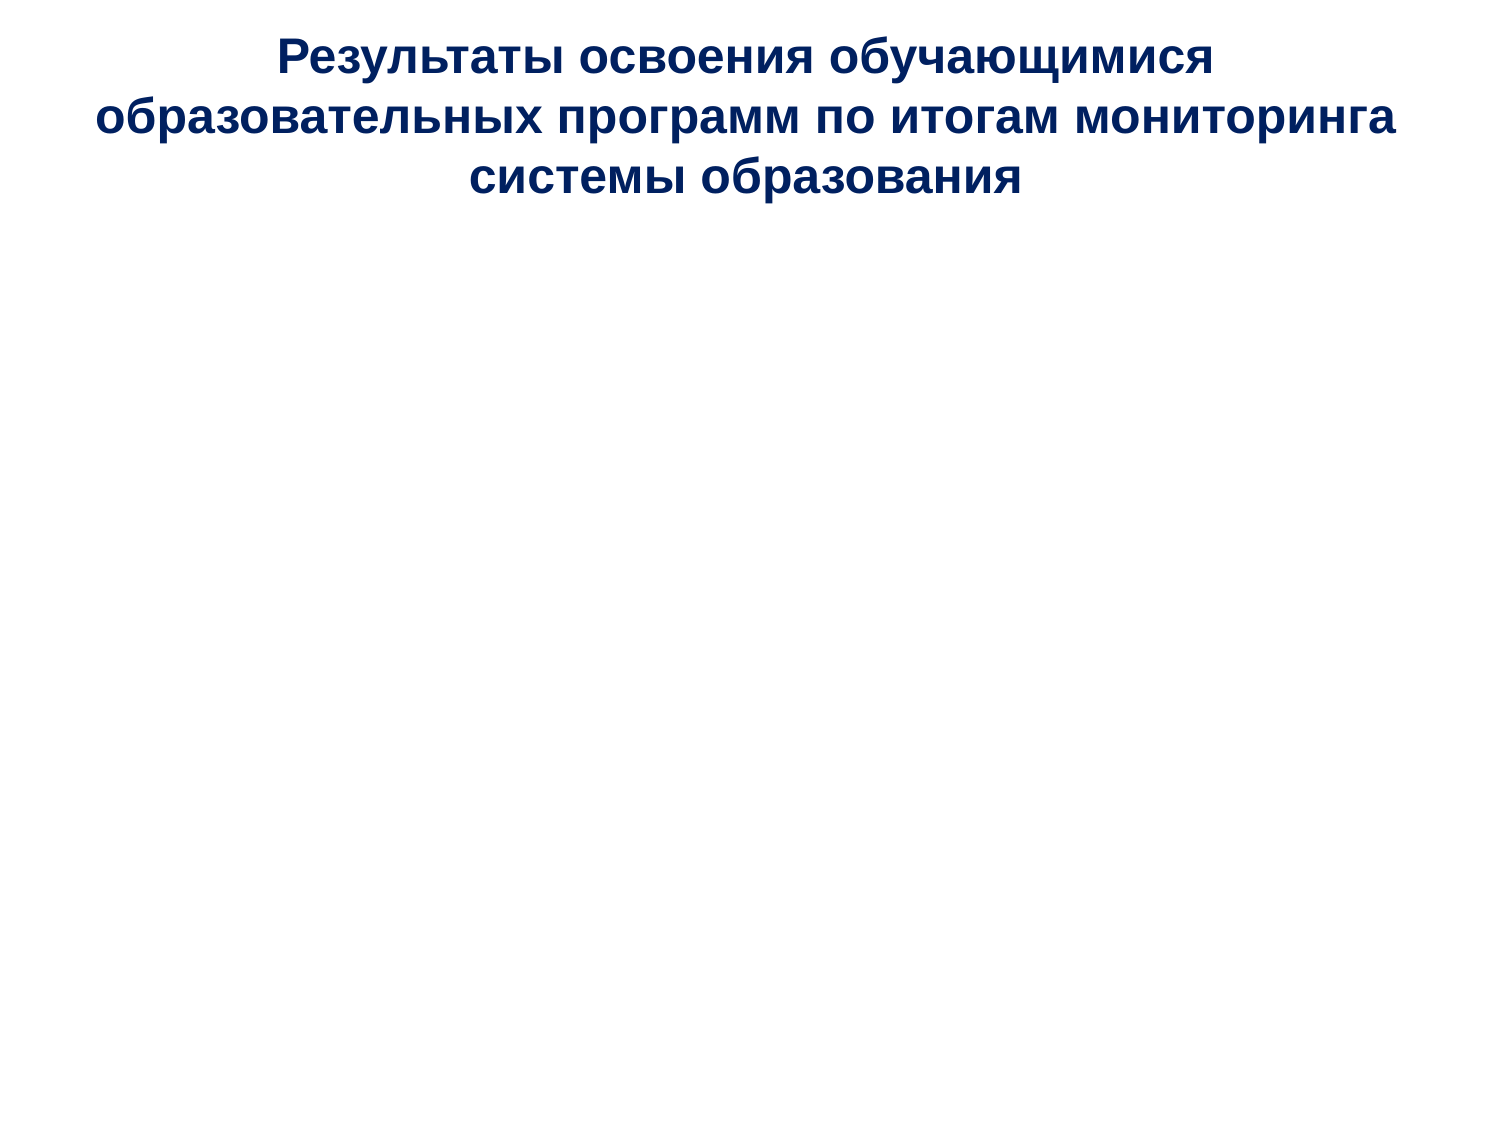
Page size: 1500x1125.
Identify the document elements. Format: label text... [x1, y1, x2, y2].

title Результаты освоения обучающимися образовательных программ по итогам мониторинга системы образования [64, 30, 1427, 197]
